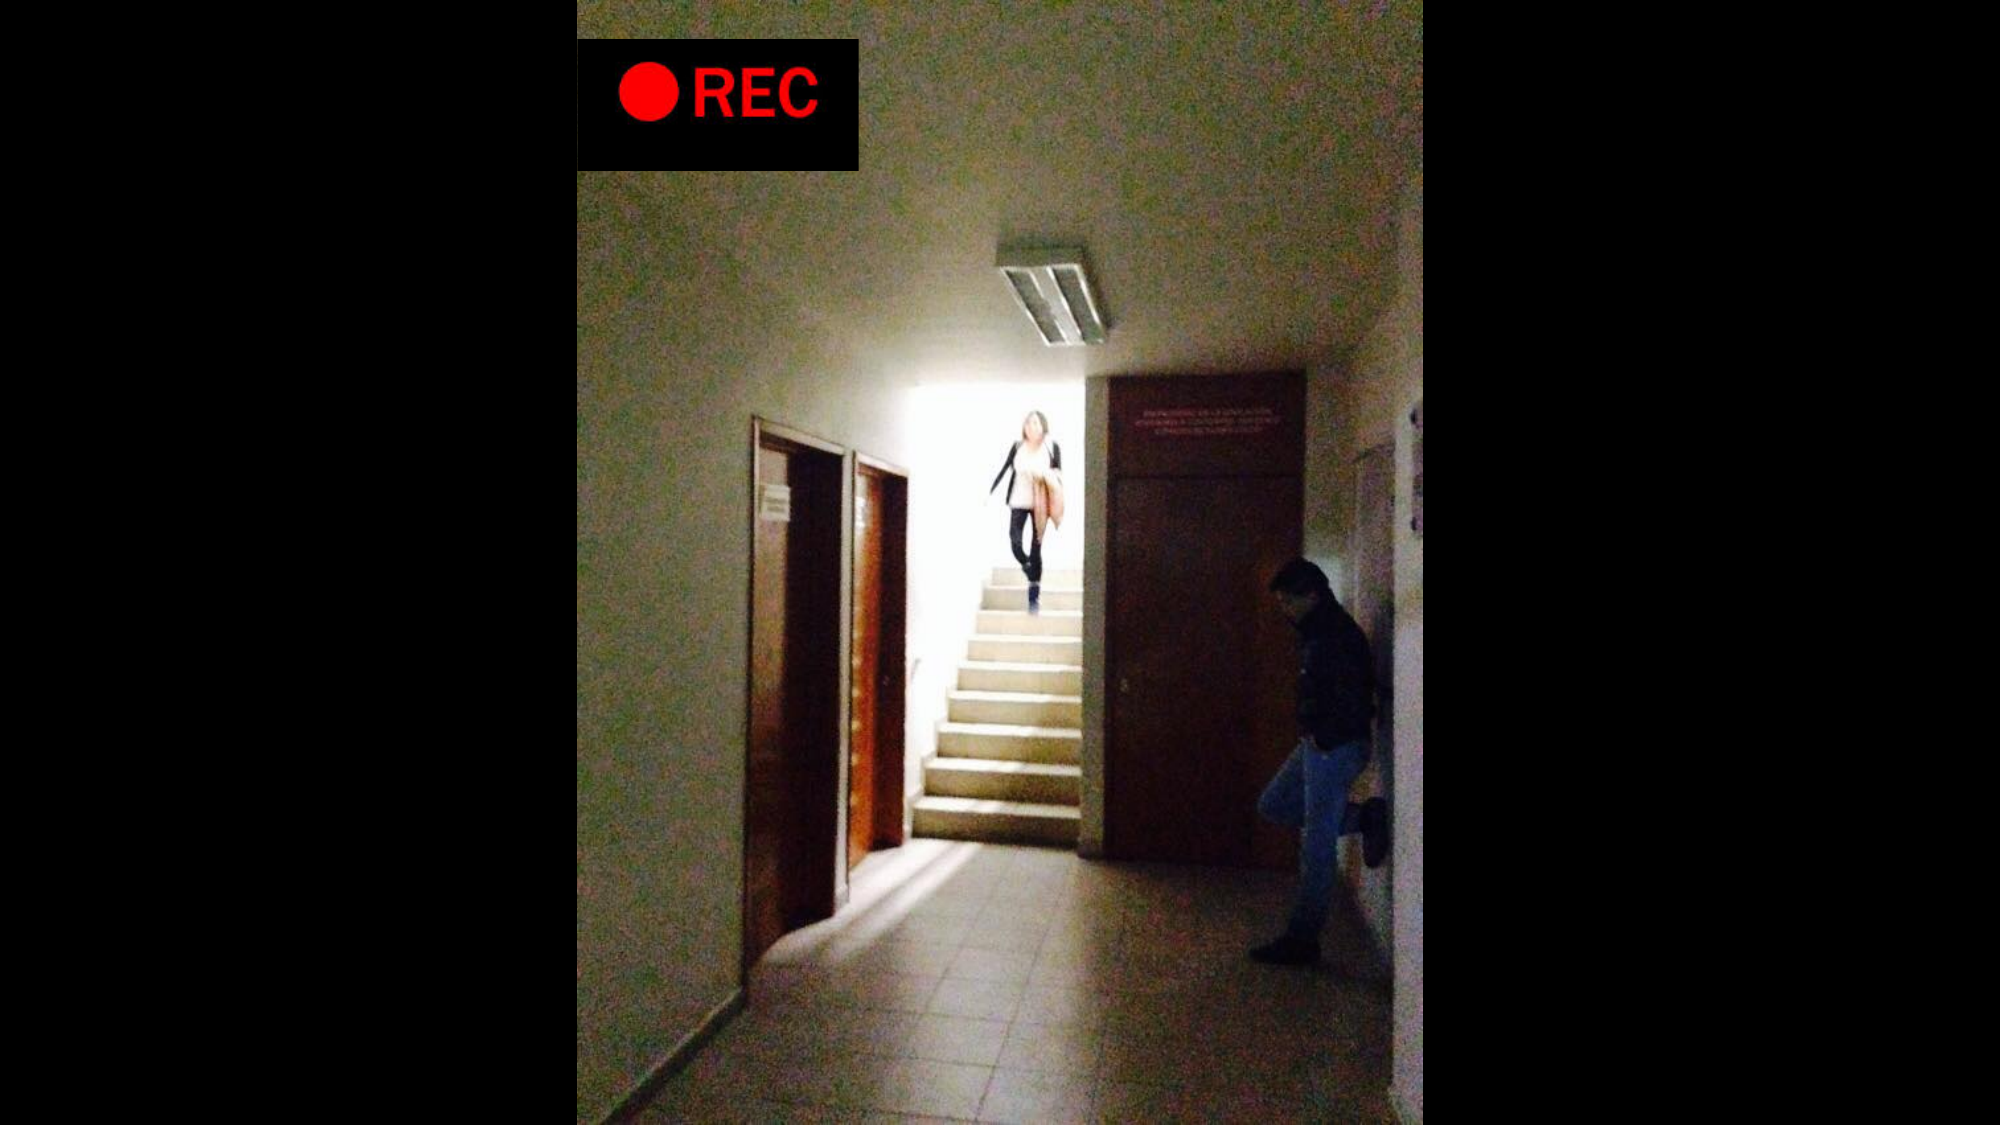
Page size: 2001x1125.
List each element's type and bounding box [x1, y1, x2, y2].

picture [577, 0, 1423, 1125]
